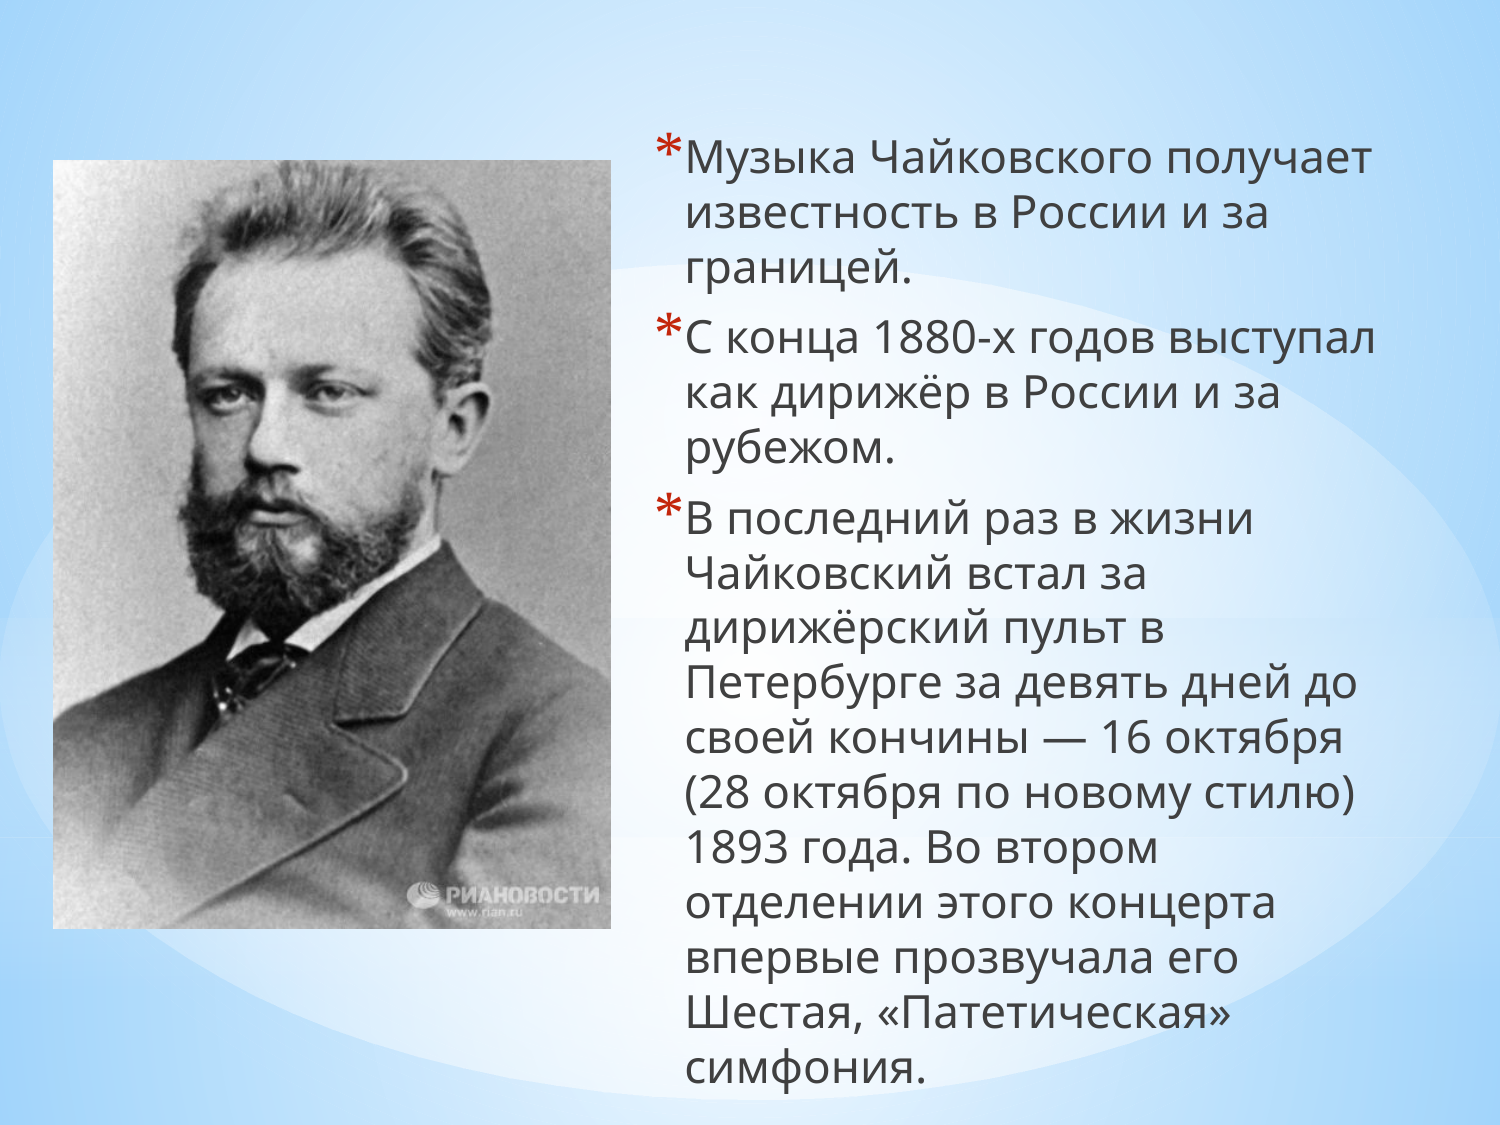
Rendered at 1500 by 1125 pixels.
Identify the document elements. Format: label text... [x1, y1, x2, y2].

picture [52, 160, 611, 929]
list Музыка Чайковского получает известность в России и за границей. С конца 1880-х годов выступал как дирижёр в России и за рубежом. В последний раз в жизни Чайковский встал за дирижёрский пульт в Петербурге за девять дней до своей кончины ― 16 октября (28 октября по новому стилю) 1893 года. Во втором отделении этого концерта впервые прозвучала его Шестая, «Патетическая» симфония. [631, 120, 1400, 1071]
